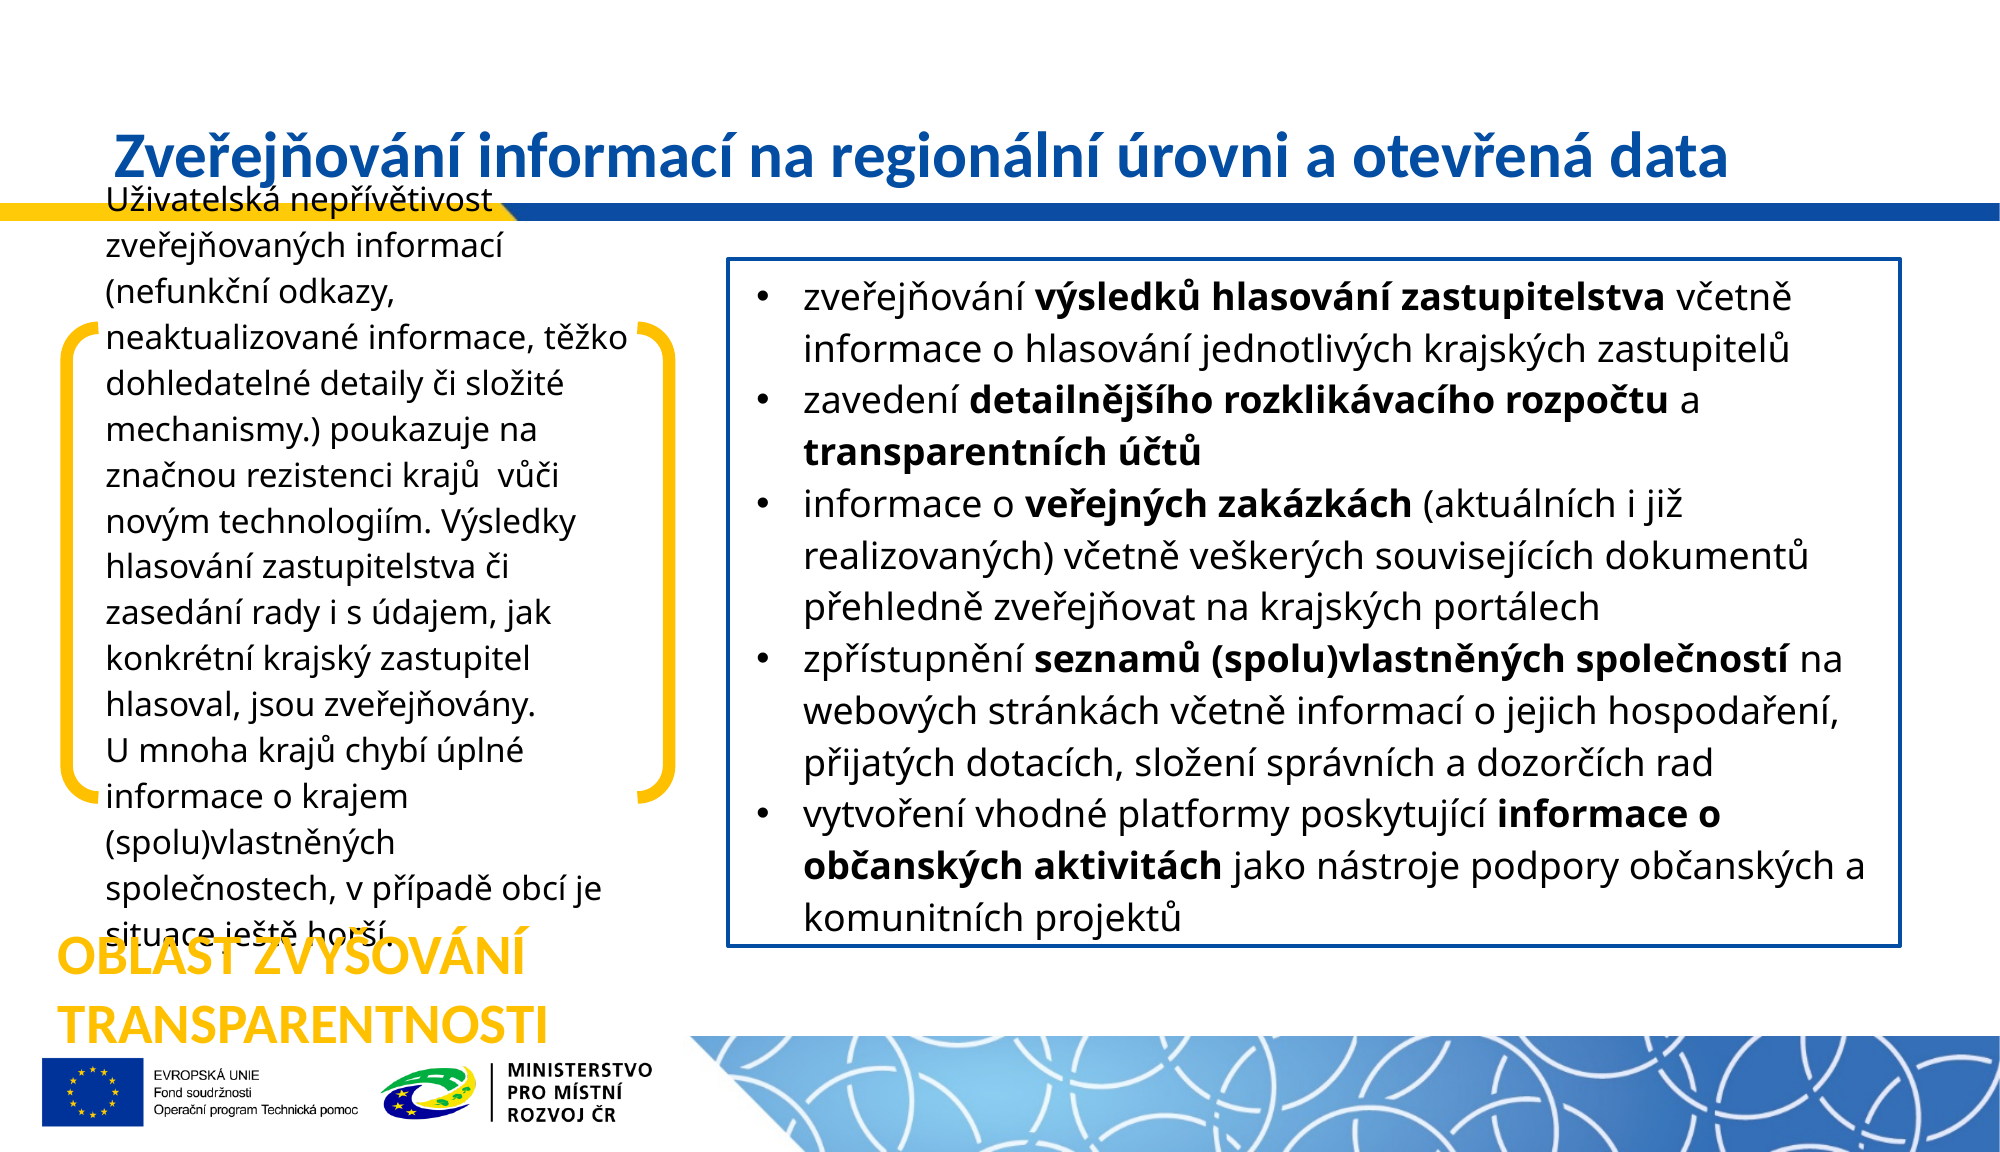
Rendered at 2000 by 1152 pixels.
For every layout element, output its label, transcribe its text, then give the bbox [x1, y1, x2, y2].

picture [680, 1036, 2000, 1152]
text_box Uživatelská nepřívětivost zveřejňovaných informací (nefunkční odkazy, neaktualizované informace, těžko dohledatelné detaily či složité mechanismy.) poukazuje na značnou rezistenci krajů vůči novým technologiím. Výsledky hlasování zastupitelstva či zasedání rady i s údajem, jak konkrétní krajský zastupitel hlasoval, jsou zveřejňovány. U mnoha krajů chybí úplné informace o krajem (spolu)vlastněných společnostech, v případě obcí je situace ještě horší. [64, 325, 672, 800]
title Zveřejňování informací na regionální úrovni a otevřená data [99, 46, 1900, 198]
picture [0, 203, 2000, 221]
text_box zveřejňování výsledků hlasování zastupitelstva včetně informace o hlasování jednotlivých krajských zastupitelů zavedení detailnějšího rozklikávacího rozpočtu a transparentních účtů informace o veřejných zakázkách (aktuálních i již realizovaných) včetně veškerých souvisejících dokumentů přehledně zveřejňovat na krajských portálech zpřístupnění seznamů (spolu)vlastněných společností na webových stránkách včetně informací o jejich hospodaření, přijatých dotacích, složení správních a dozorčích rad vytvoření vhodné platformy poskytující informace o občanských aktivitách jako nástroje podpory občanských a komunitních projektů [726, 257, 1902, 948]
picture [19, 1035, 674, 1149]
text_box OBLAST ZVYŠOVÁNÍ TRANSPARENTNOSTI [43, 910, 823, 1063]
